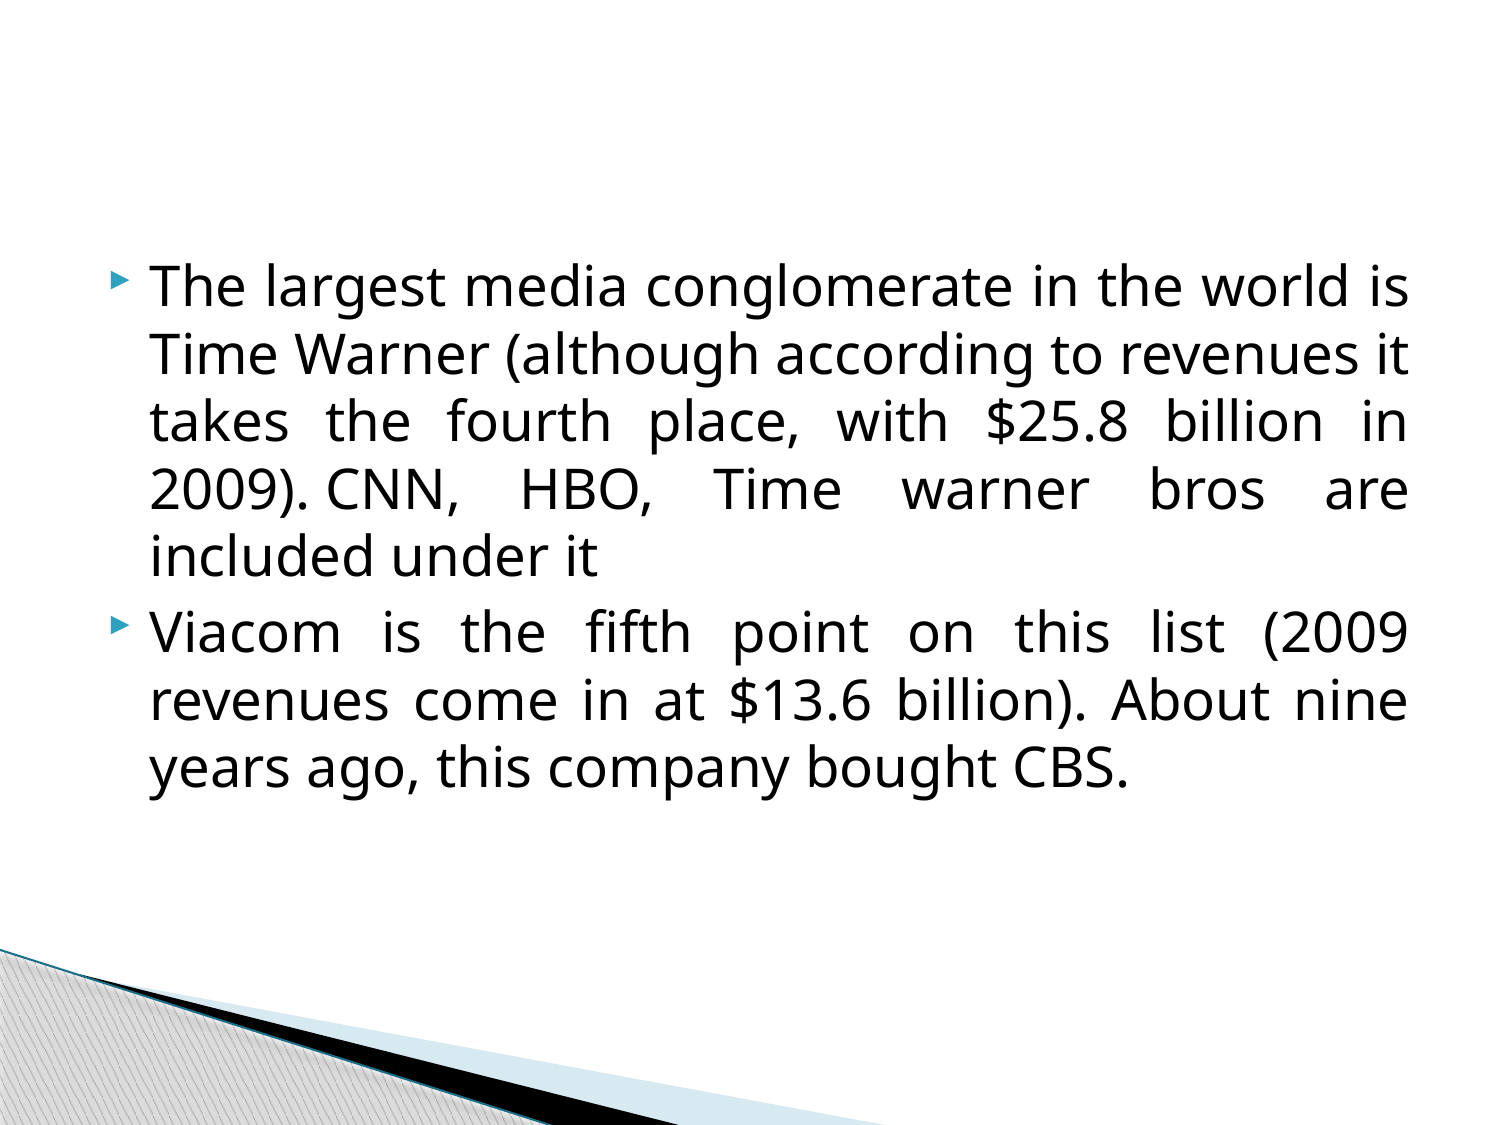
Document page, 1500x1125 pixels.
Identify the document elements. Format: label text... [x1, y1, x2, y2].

list The largest media conglomerate in the world is Time Warner (although according to revenues it takes the fourth place, with $25.8 billion in 2009). CNN, HBO, Time warner bros are included under it Viacom is the fifth point on this list (2009 revenues come in at $13.6 billion). About nine years ago, this company bought CBS. [75, 243, 1425, 986]
